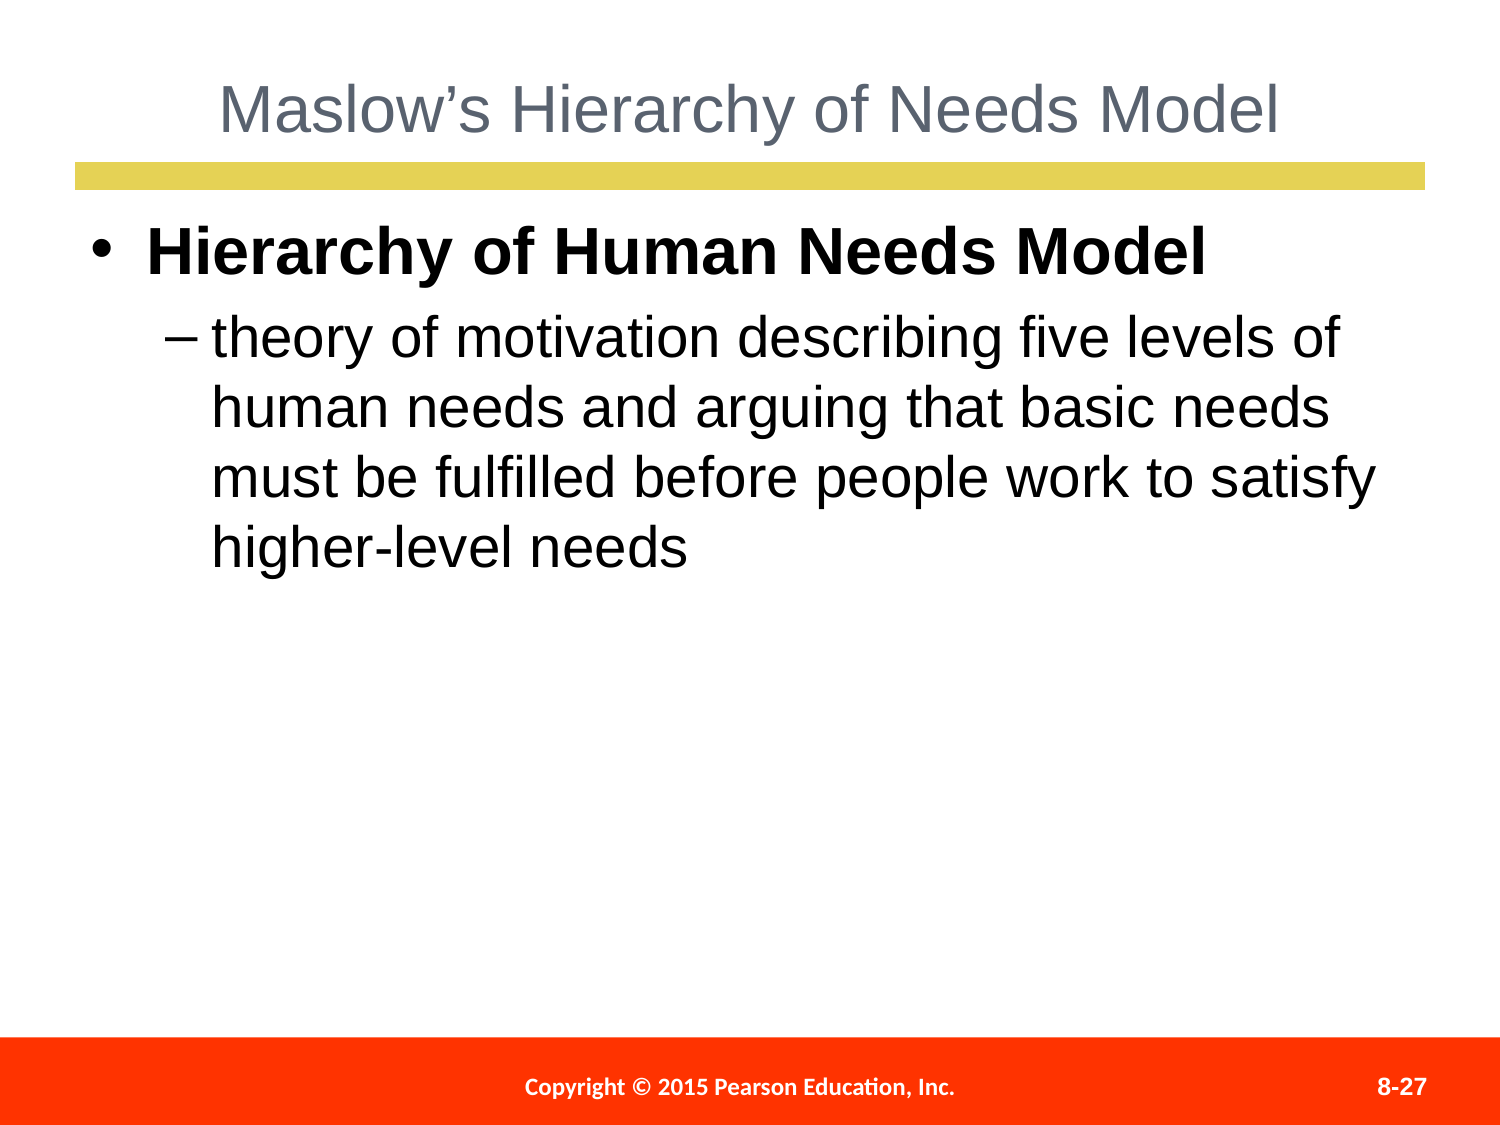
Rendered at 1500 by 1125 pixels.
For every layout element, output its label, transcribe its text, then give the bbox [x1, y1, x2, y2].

list Hierarchy of Human Needs Model theory of motivation describing five levels of human needs and arguing that basic needs must be fulfilled before people work to satisfy higher-level needs [74, 199, 1426, 1006]
title Maslow’s Hierarchy of Needs Model [74, 12, 1426, 199]
